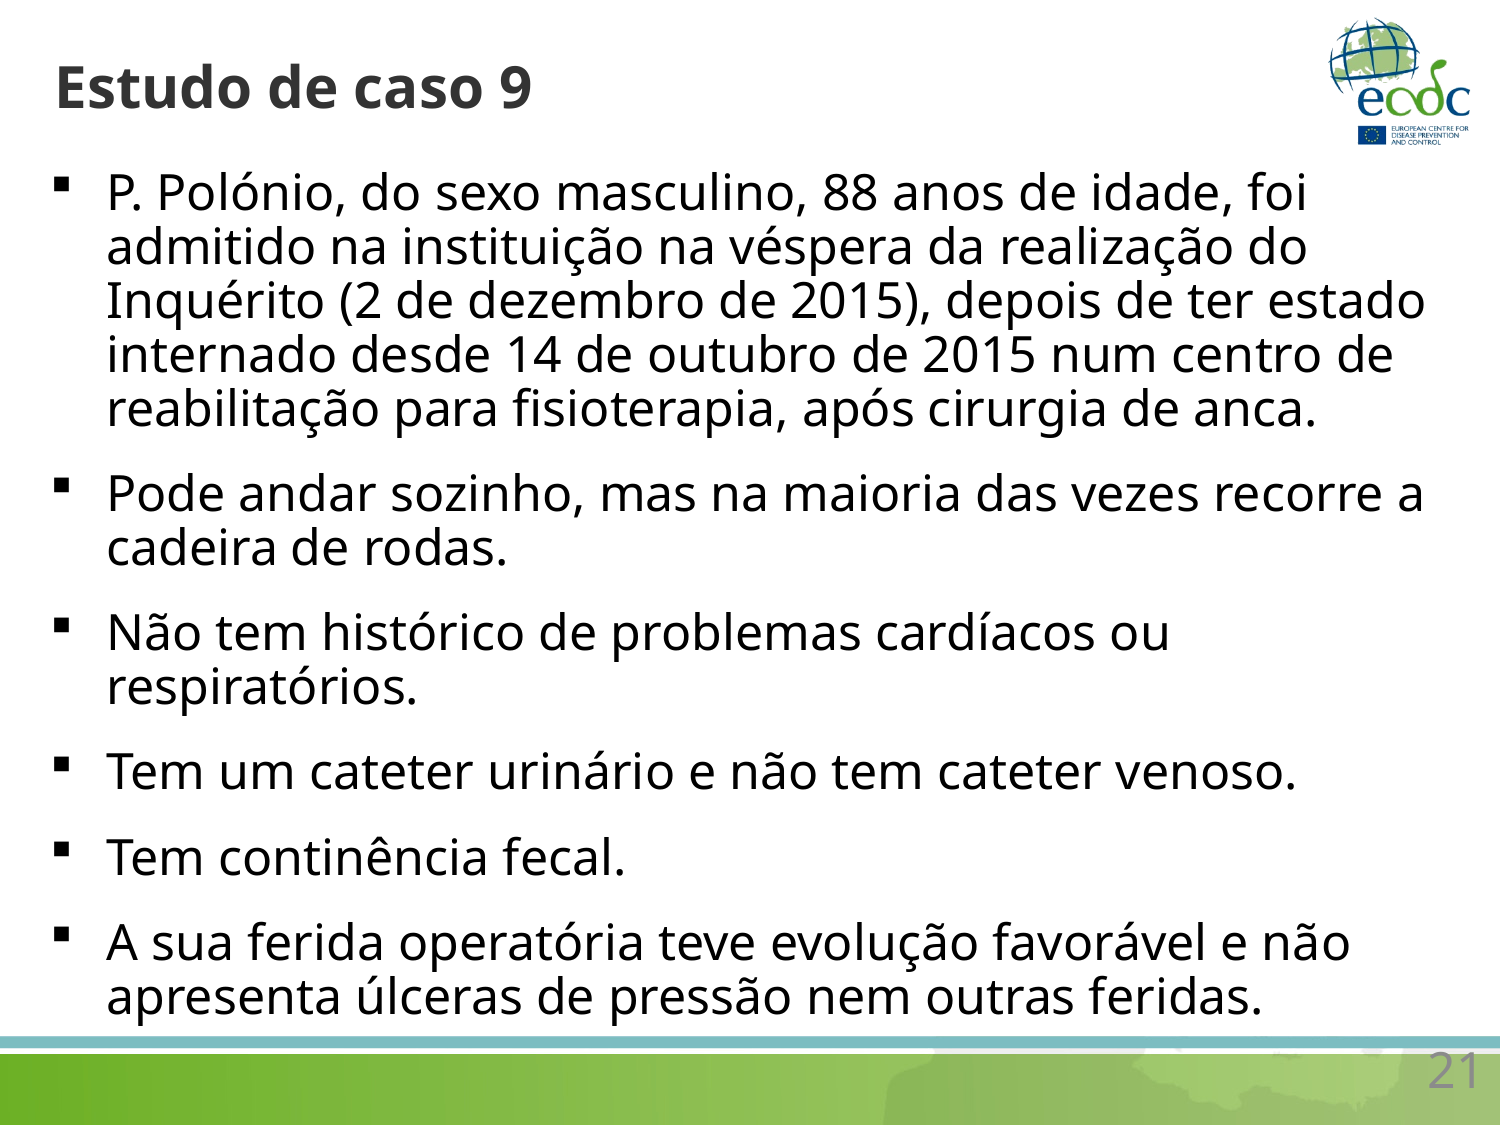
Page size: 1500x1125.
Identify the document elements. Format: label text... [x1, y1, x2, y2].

list P. Polónio, do sexo masculino, 88 anos de idade, foi admitido na instituição na véspera da realização do Inquérito (2 de dezembro de 2015), depois de ter estado internado desde 14 de outubro de 2015 num centro de reabilitação para fisioterapia, após cirurgia de anca. Pode andar sozinho, mas na maioria das vezes recorre a cadeira de rodas. Não tem histórico de problemas cardíacos ou respiratórios. Tem um cateter urinário e não tem cateter venoso. Tem continência fecal. A sua ferida operatória teve evolução favorável e não apresenta úlceras de pressão nem outras feridas. [49, 166, 1450, 1015]
picture [1328, 17, 1473, 148]
slide_number 21 [1149, 1042, 1500, 1103]
title Estudo de caso 9 [54, 58, 1405, 152]
picture [0, 1036, 1500, 1125]
